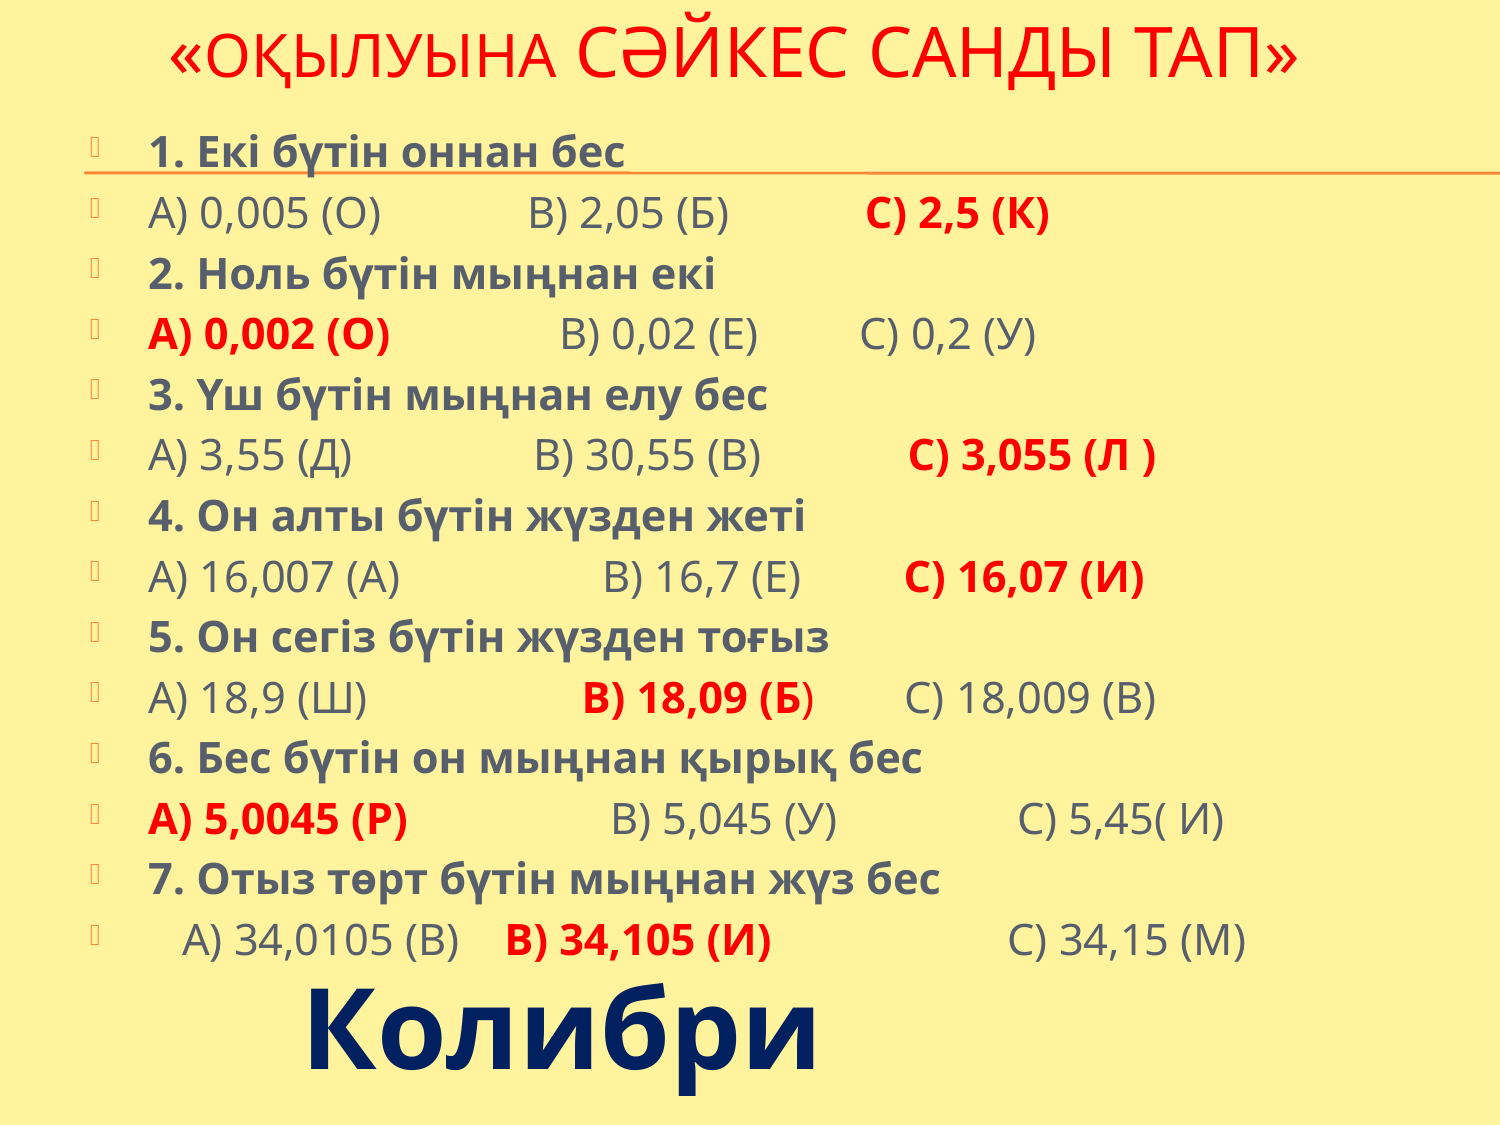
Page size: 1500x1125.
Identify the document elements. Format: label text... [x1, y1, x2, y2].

list 1. Екі бүтін оннан бес А) 0,005 (О) В) 2,05 (Б) С) 2,5 (К) 2. Ноль бүтін мыңнан екі А) 0,002 (О) В) 0,02 (Е) С) 0,2 (У) 3. Үш бүтін мыңнан елу бес А) 3,55 (Д) В) 30,55 (В) С) 3,055 (Л ) 4. Он алты бүтін жүзден жеті А) 16,007 (А) В) 16,7 (Е) С) 16,07 (И) 5. Он сегіз бүтін жүзден тоғыз А) 18,9 (Ш) В) 18,09 (Б) С) 18,009 (В) 6. Бес бүтін он мыңнан қырық бес А) 5,0045 (Р) В) 5,045 (У) С) 5,45( И) 7. Отыз төрт бүтін мыңнан жүз бес А) 34,0105 (В) В) 34,105 (И) С) 34,15 (М) [75, 117, 1263, 1059]
text_box Колибри [246, 949, 879, 1100]
title «Оқылуына сәйкес санды тап» [140, 0, 1329, 100]
